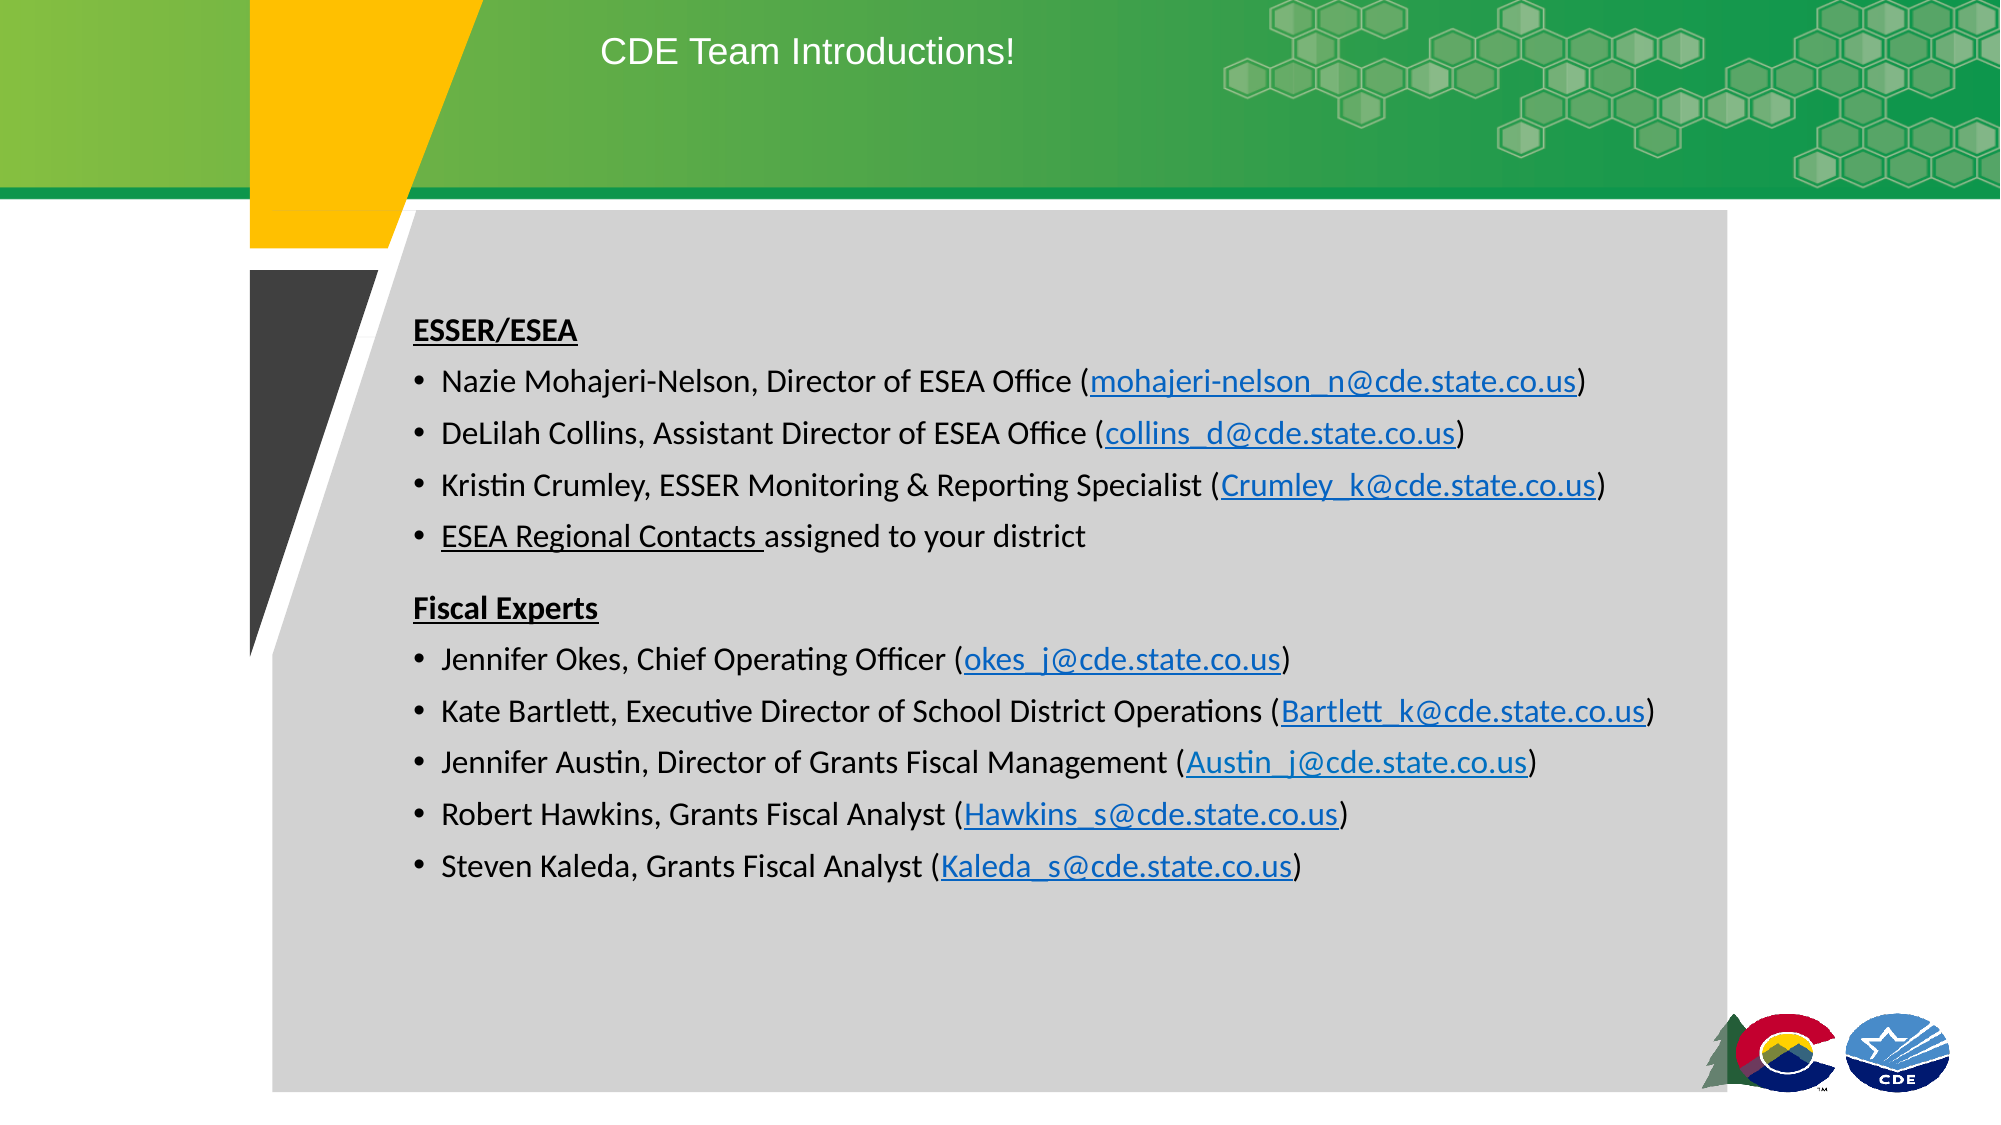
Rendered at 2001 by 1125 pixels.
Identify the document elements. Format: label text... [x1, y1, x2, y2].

picture [1728, 1012, 1950, 1093]
title CDE Team Introductions! [600, 32, 1465, 179]
picture [407, 0, 2000, 200]
list ESSER/ESEA Nazie Mohajeri-Nelson, Director of ESEA Office (mohajeri-nelson_n@cde.state.co.us) DeLilah Collins, Assistant Director of ESEA Office (collins_d@cde.state.co.us) Kristin Crumley, ESSER Monitoring & Reporting Specialist (Crumley_k@cde.state.co.us) ESEA Regional Contacts assigned to your district Fiscal Experts Jennifer Okes, Chief Operating Officer (okes_j@cde.state.co.us) Kate Bartlett, Executive Director of School District Operations (Bartlett_k@cde.state.co.us) Jennifer Austin, Director of Grants Fiscal Management (Austin_j@cde.state.co.us) Robert Hawkins, Grants Fiscal Analyst (Hawkins_s@cde.state.co.us) Steven Kaleda, Grants Fiscal Analyst (Kaleda_s@cde.state.co.us) [413, 312, 1677, 991]
text_box [249, 0, 484, 249]
picture [0, 0, 249, 200]
text_box [249, 270, 379, 657]
text_box [272, 210, 1728, 1093]
